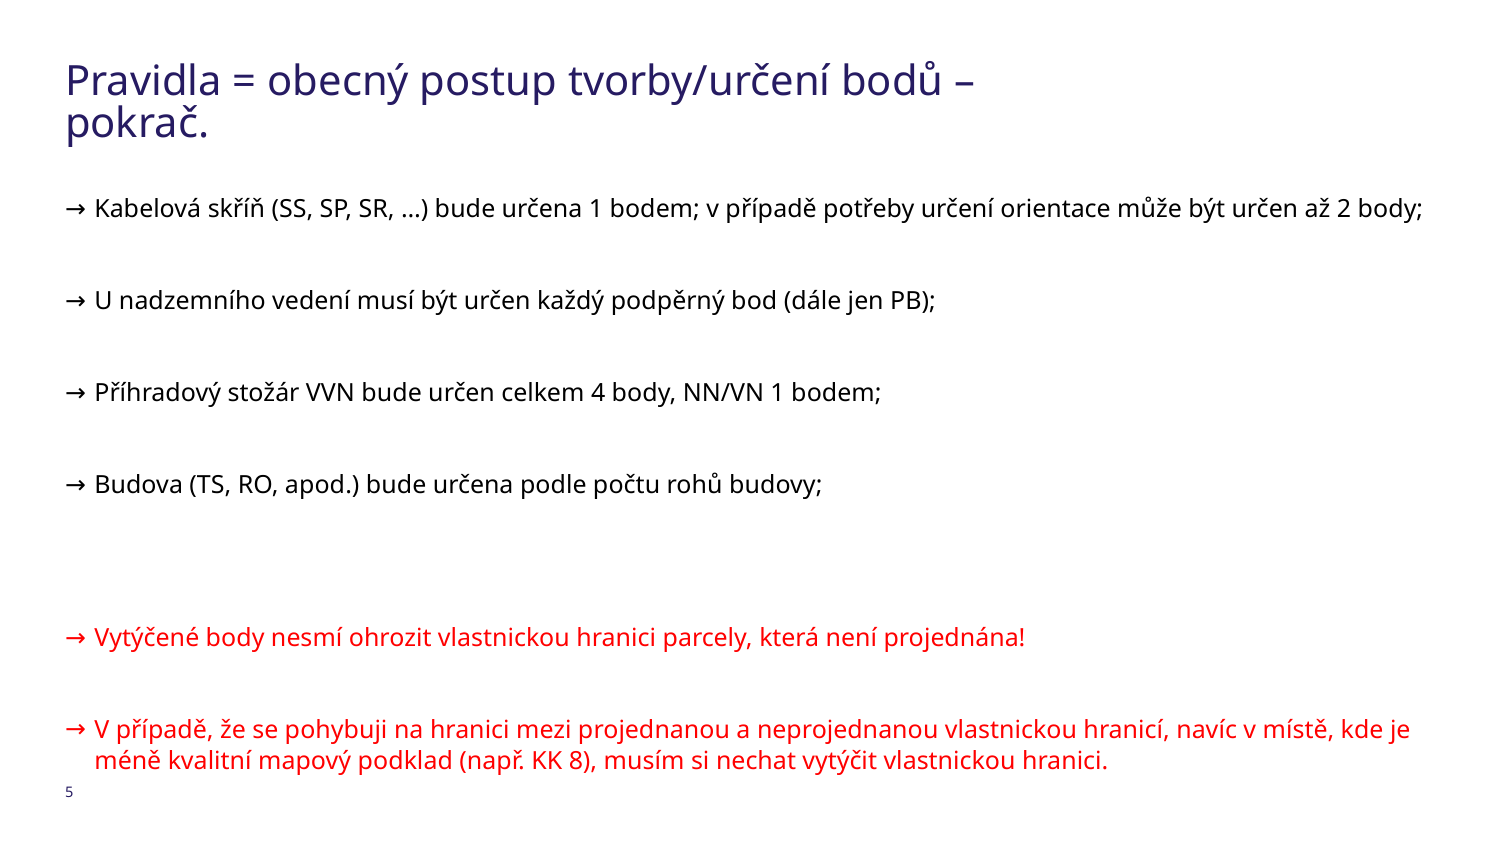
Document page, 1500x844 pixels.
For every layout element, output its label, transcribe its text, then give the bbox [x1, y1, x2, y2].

list Kabelová skříň (SS, SP, SR, …) bude určena 1 bodem; v případě potřeby určení orientace může být určen až 2 body; U nadzemního vedení musí být určen každý podpěrný bod (dále jen PB); Příhradový stožár VVN bude určen celkem 4 body, NN/VN 1 bodem; Budova (TS, RO, apod.) bude určena podle počtu rohů budovy; Vytýčené body nesmí ohrozit vlastnickou hranici parcely, která není projednána! V případě, že se pohybuji na hranici mezi projednanou a neprojednanou vlastnickou hranicí, navíc v místě, kde je méně kvalitní mapový podklad (např. KK 8), musím si nechat vytýčit vlastnickou hranici. [64, 191, 1435, 712]
title Pravidla = obecný postup tvorby/určení bodů – pokrač. [64, 62, 1089, 107]
slide_number 5 [64, 783, 108, 828]
